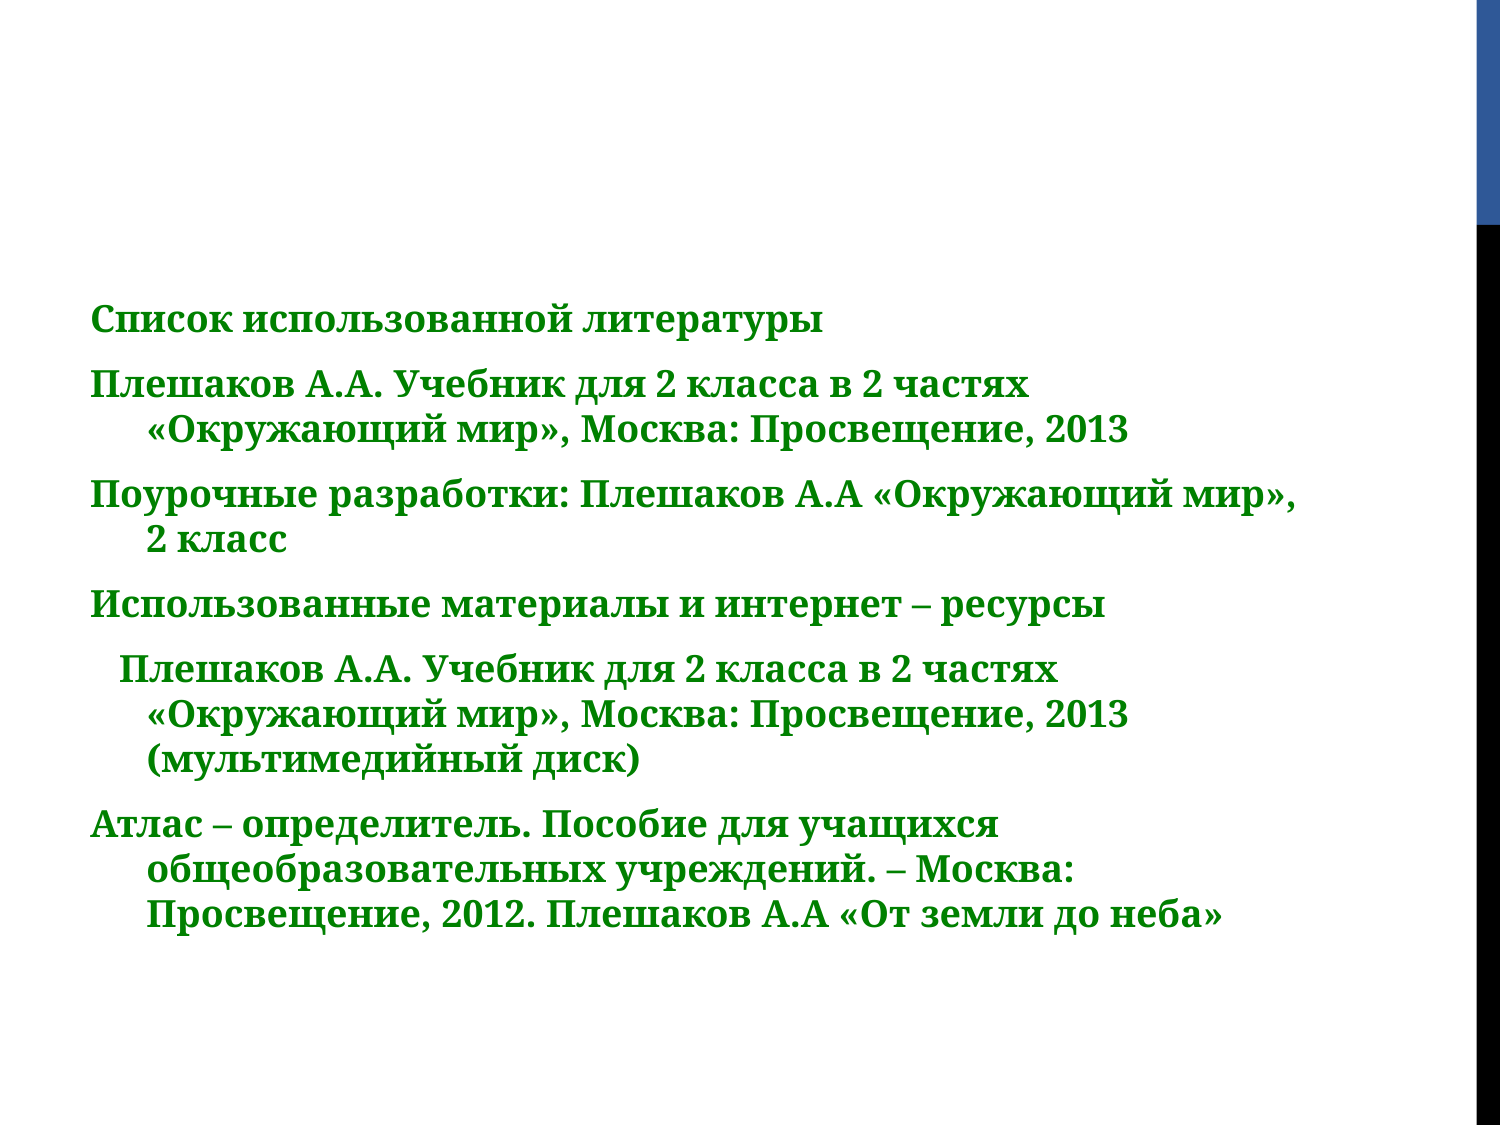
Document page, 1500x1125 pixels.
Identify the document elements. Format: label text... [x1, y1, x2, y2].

list Список использованной литературы Плешаков А.А. Учебник для 2 класса в 2 частях «Окружающий мир», Москва: Просвещение, 2013 Поурочные разработки: Плешаков А.А «Окружающий мир», 2 класс Использованные материалы и интернет – ресурсы Плешаков А.А. Учебник для 2 класса в 2 частях «Окружающий мир», Москва: Просвещение, 2013 (мультимедийный диск) Атлас – определитель. Пособие для учащихся общеобразовательных учреждений. – Москва: Просвещение, 2012. Плешаков А.А «От земли до неба» [74, 287, 1326, 1006]
